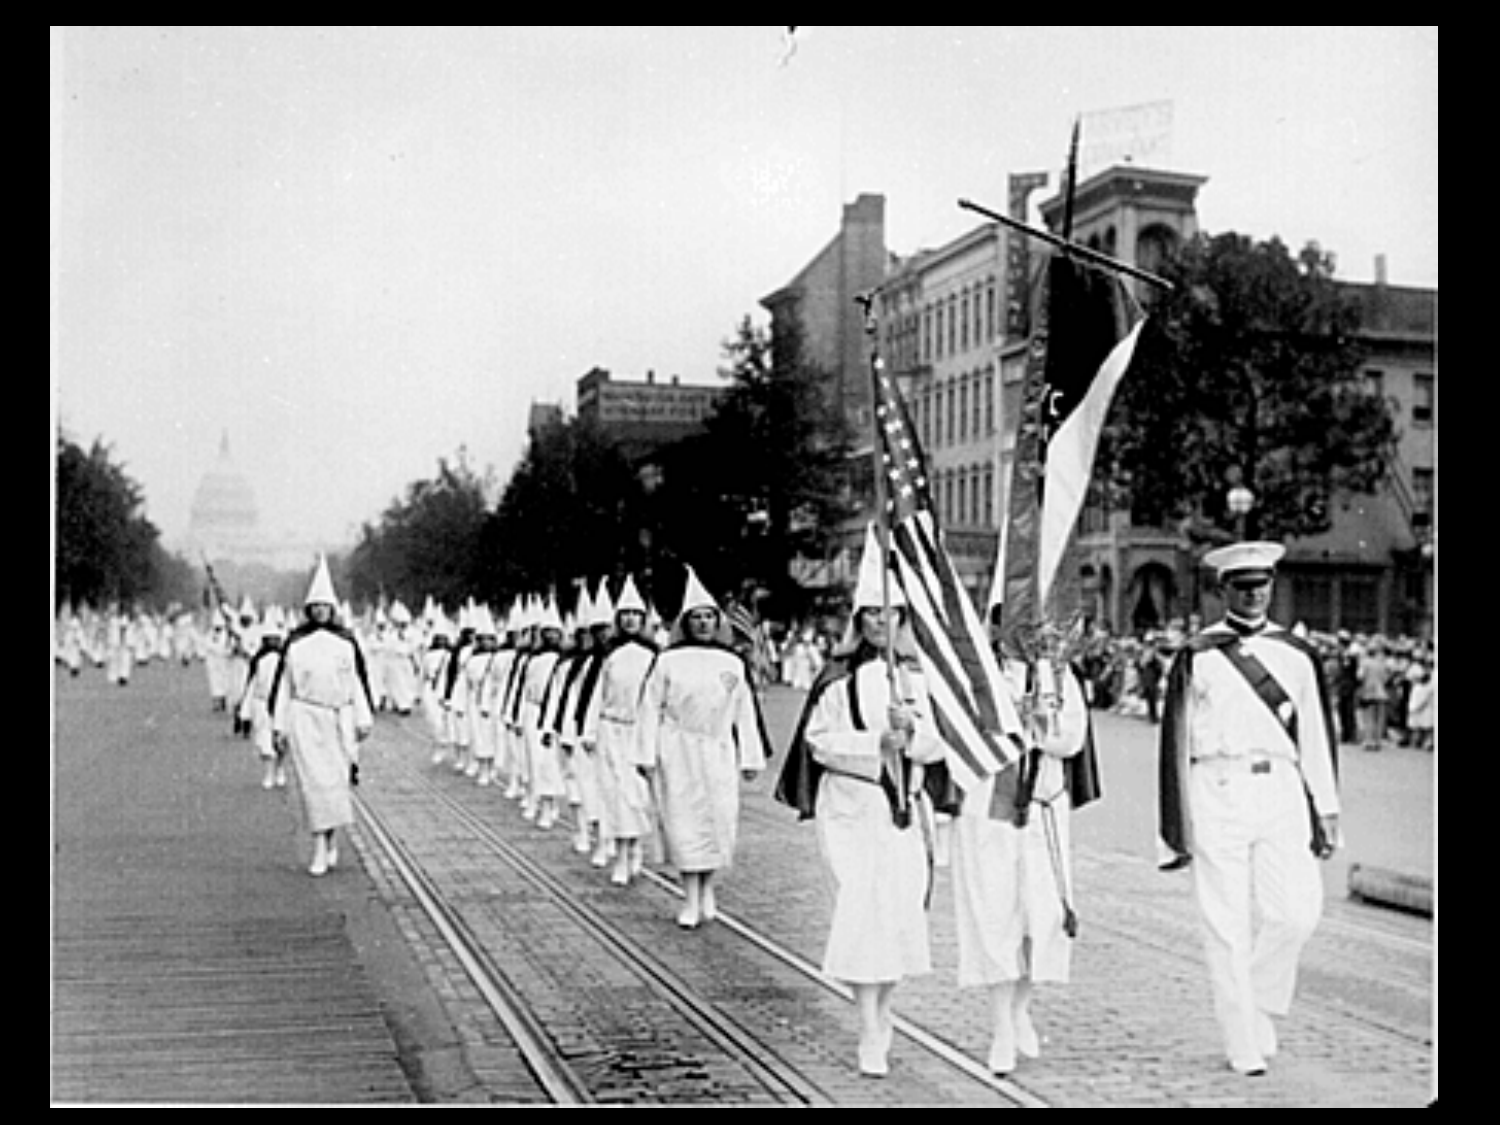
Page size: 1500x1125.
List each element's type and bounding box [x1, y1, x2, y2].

picture [49, 26, 1438, 1109]
